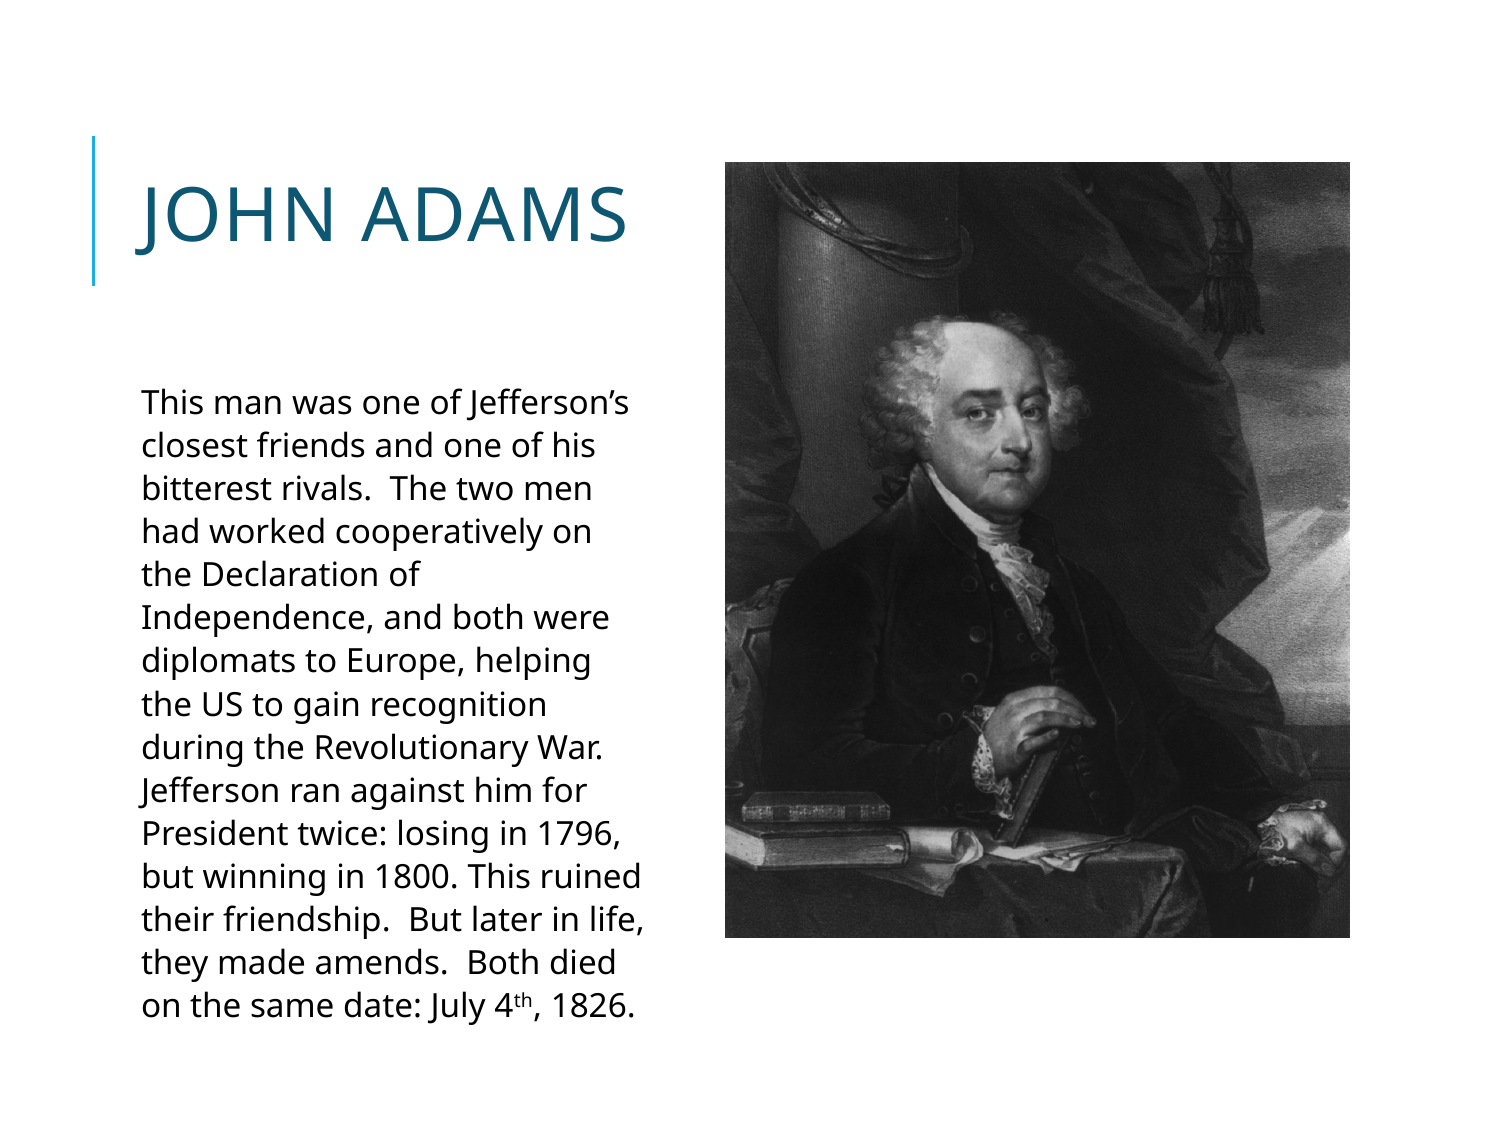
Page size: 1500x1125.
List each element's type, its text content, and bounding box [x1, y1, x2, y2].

list This man was one of Jefferson’s closest friends and one of his bitterest rivals. The two men had worked cooperatively on the Declaration of Independence, and both were diplomats to Europe, helping the US to gain recognition during the Revolutionary War. Jefferson ran against him for President twice: losing in 1796, but winning in 1800. This ruined their friendship. But later in life, they made amends. Both died on the same date: July 4th, 1826. [126, 370, 666, 988]
title John Adams [126, 77, 666, 363]
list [724, 162, 1351, 938]
